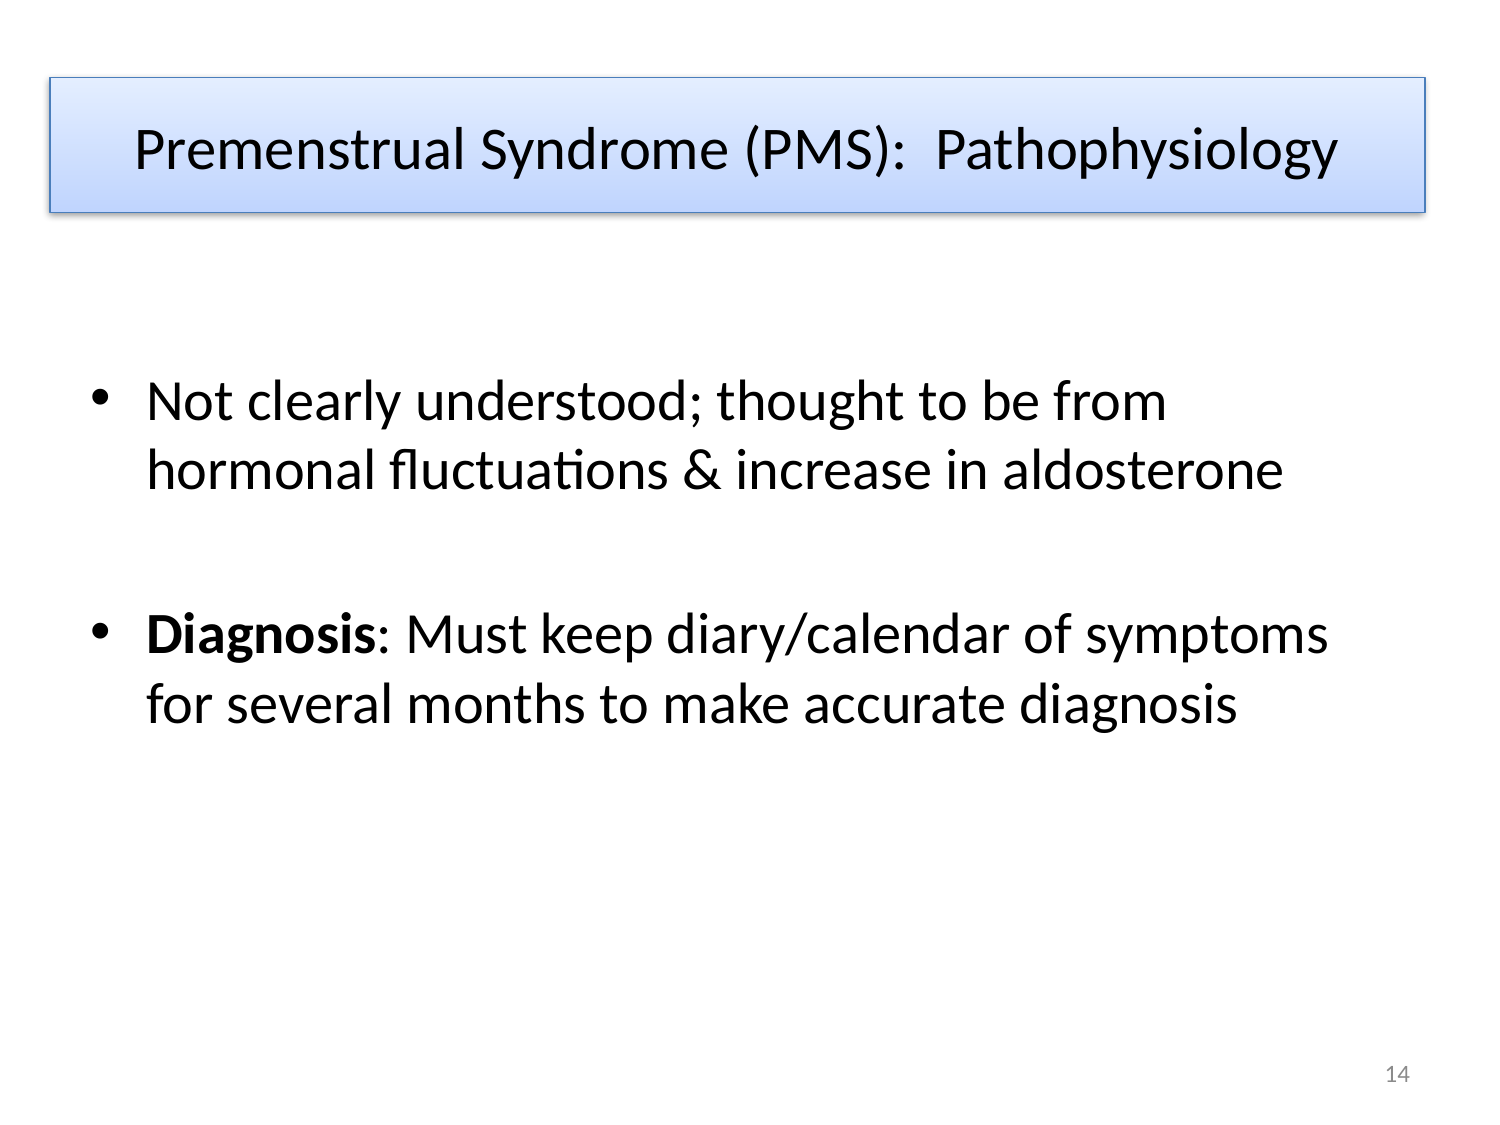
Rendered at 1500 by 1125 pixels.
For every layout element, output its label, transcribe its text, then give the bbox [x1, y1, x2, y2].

title Premenstrual Syndrome (PMS): Pathophysiology [49, 77, 1426, 213]
list Not clearly understood; thought to be from hormonal fluctuations & increase in aldosterone Diagnosis: Must keep diary/calendar of symptoms for several months to make accurate diagnosis [75, 262, 1425, 1005]
slide_number 14 [1074, 1042, 1425, 1103]
